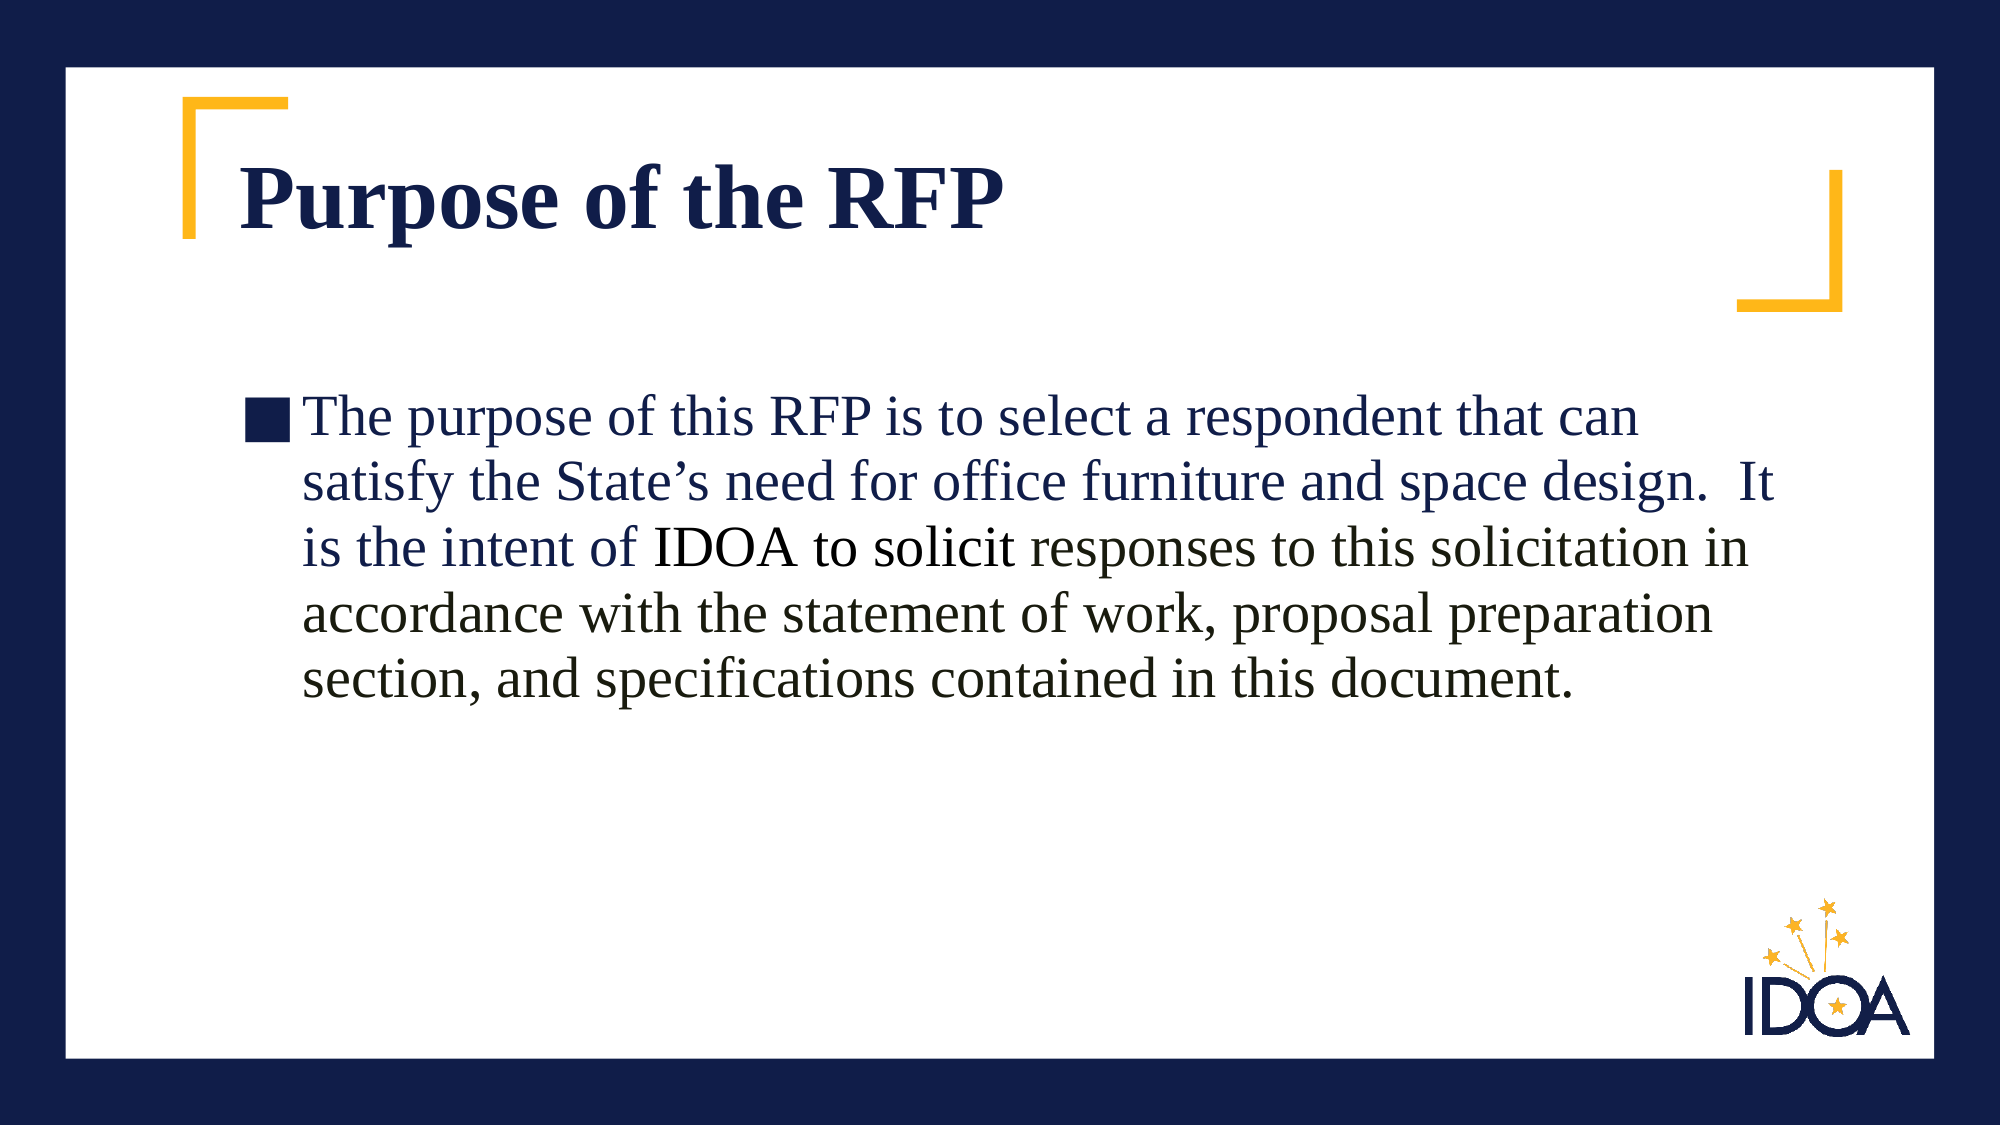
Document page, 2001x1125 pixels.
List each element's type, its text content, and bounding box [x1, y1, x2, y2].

title Purpose of the RFP [225, 142, 1800, 279]
list The purpose of this RFP is to select a respondent that can satisfy the State’s need for office furniture and space design. It is the intent of IDOA to solicit responses to this solicitation in accordance with the statement of work, proposal preparation section, and specifications contained in this document. [225, 375, 1800, 851]
picture [1702, 857, 1959, 1114]
